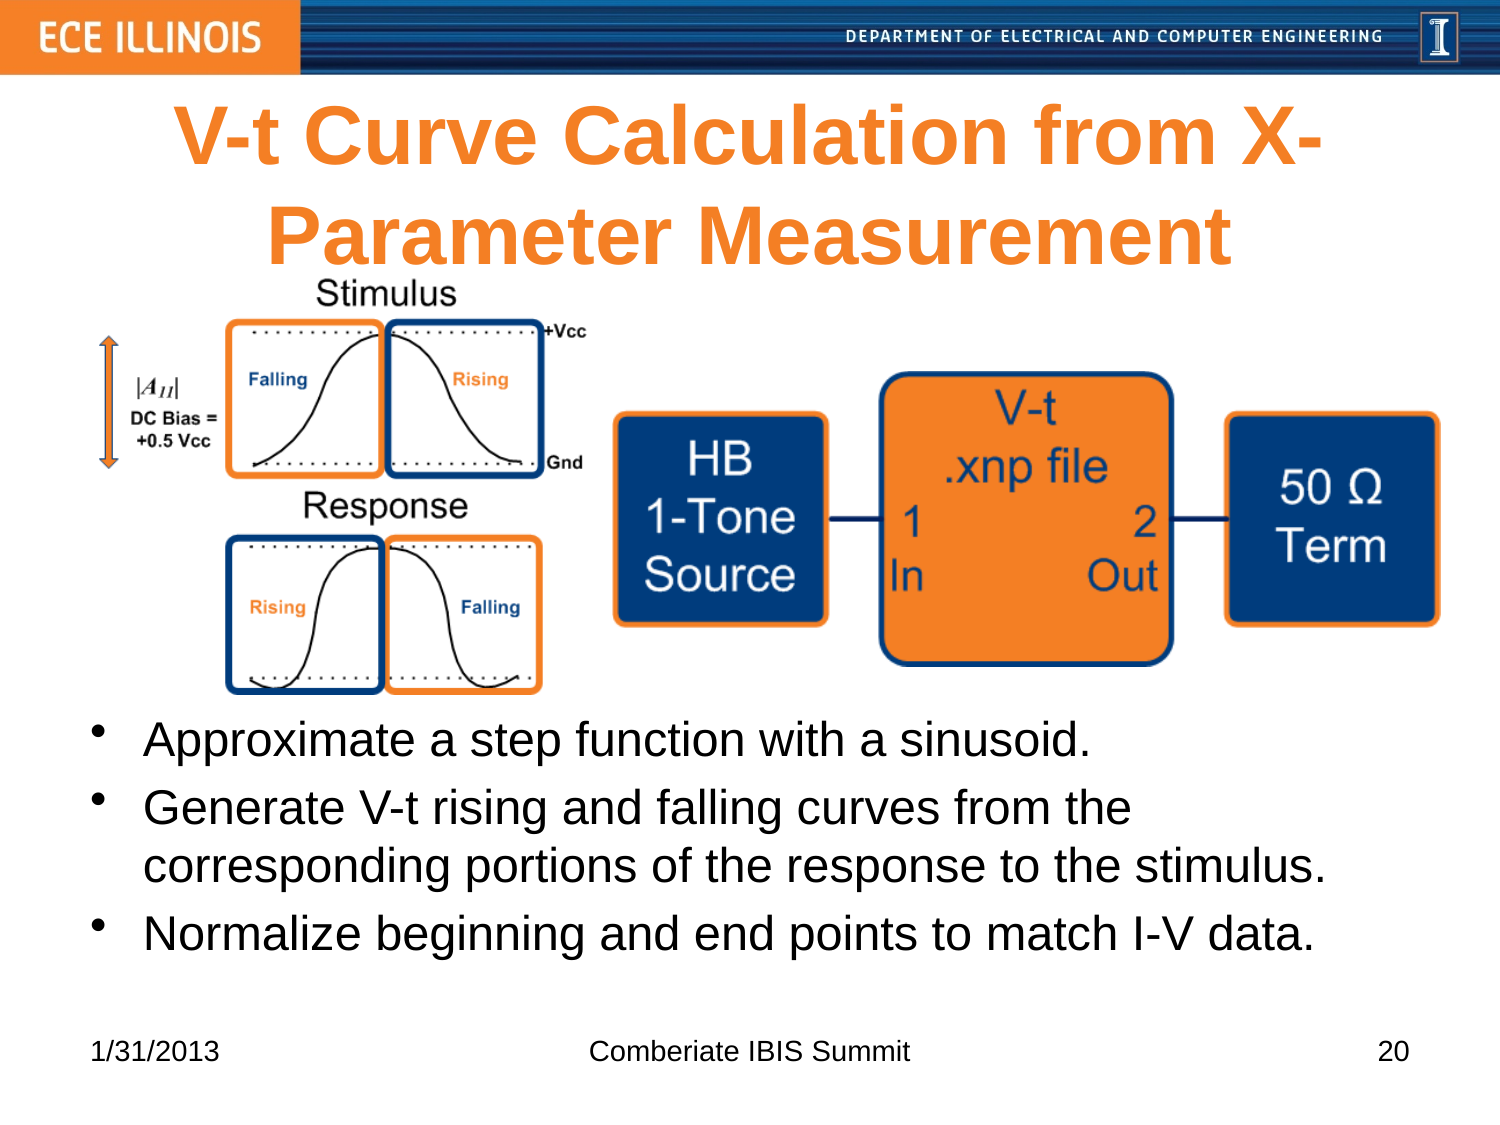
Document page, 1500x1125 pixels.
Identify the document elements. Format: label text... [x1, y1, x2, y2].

list Approximate a step function with a sinusoid. Generate V-t rising and falling curves from the corresponding portions of the response to the stimulus. Normalize beginning and end points to match I-V data. [75, 699, 1425, 1030]
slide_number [74, 1024, 426, 1103]
title V-t Curve Calculation from X-Parameter Measurement [75, 87, 1425, 275]
slide_number 20 [1074, 1024, 1426, 1103]
picture [0, 0, 1500, 1125]
footer Comberiate IBIS Summit [512, 1024, 988, 1103]
